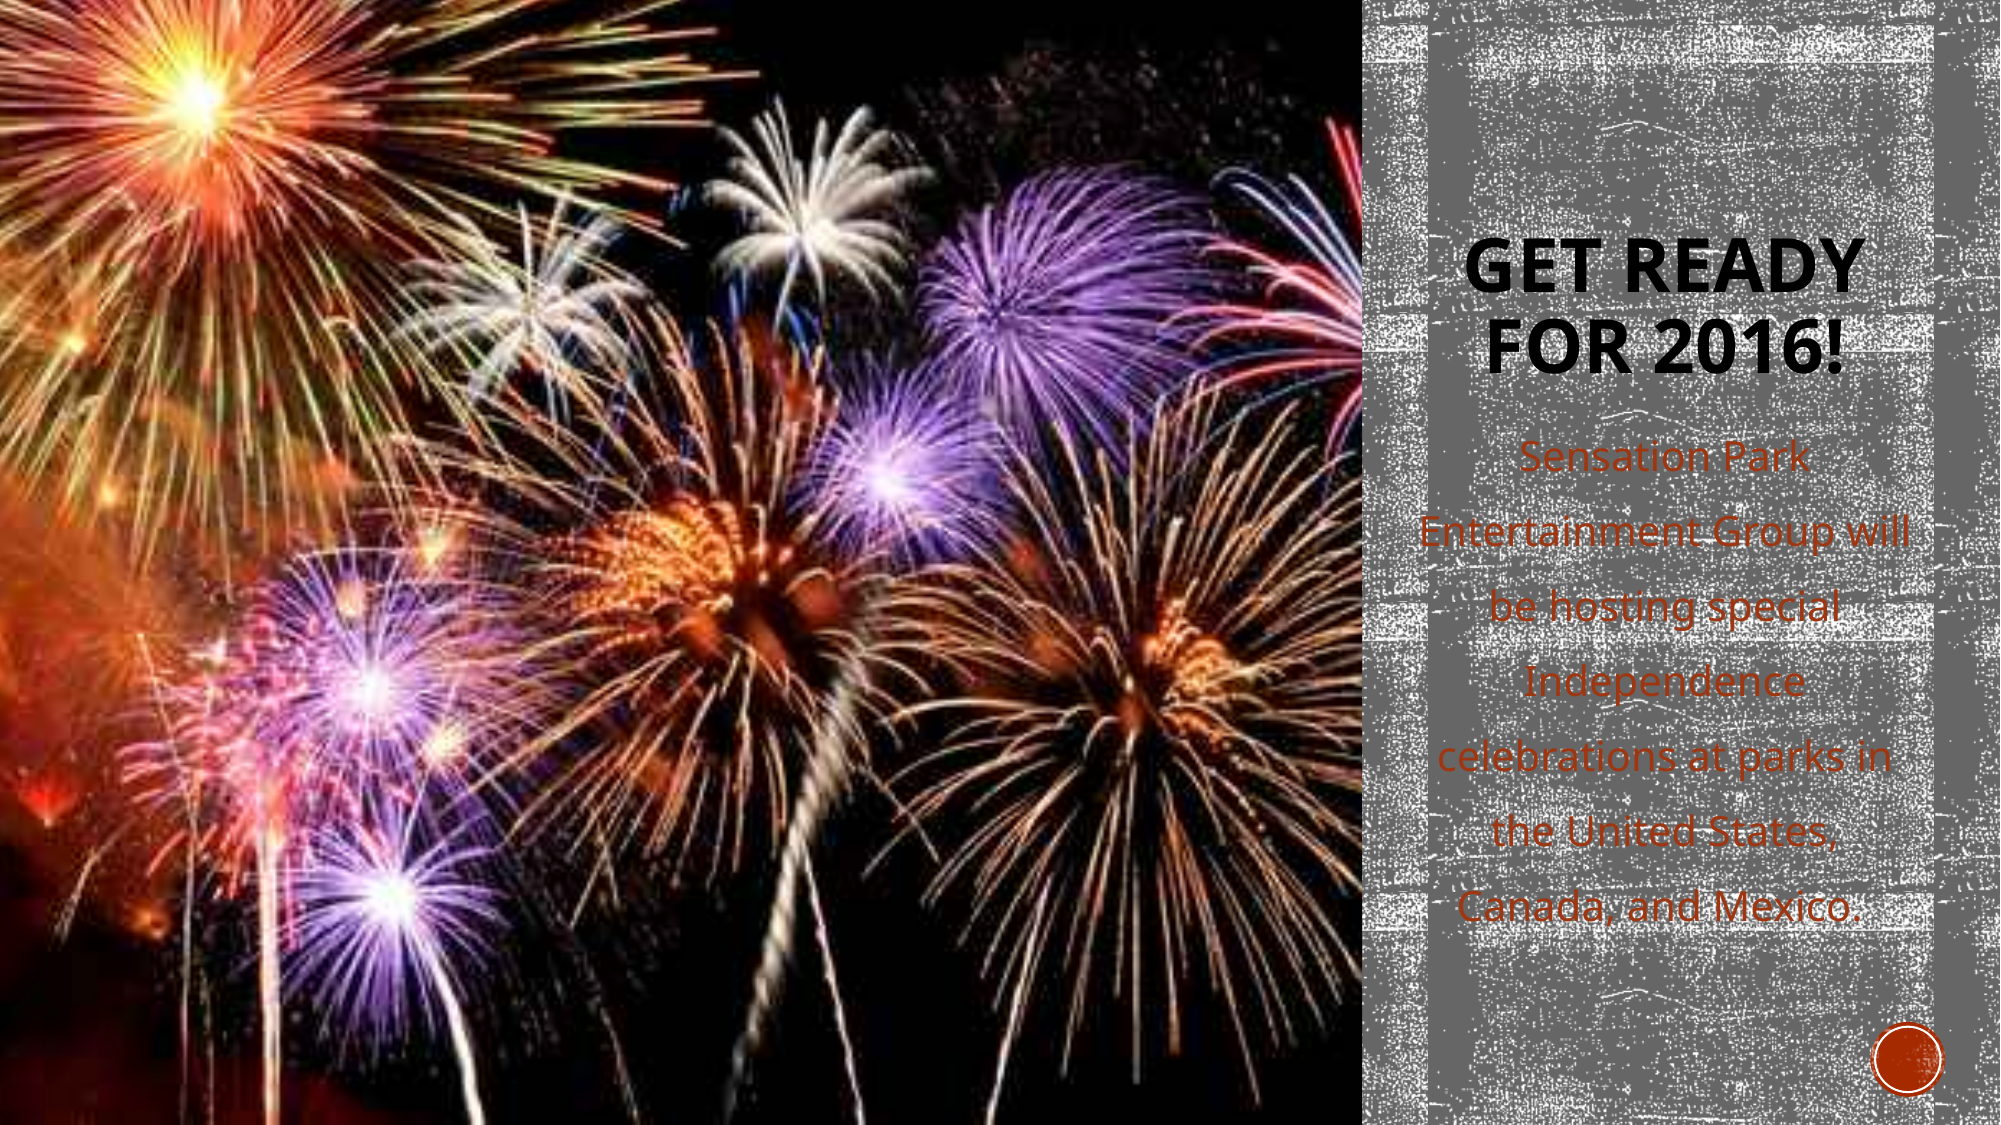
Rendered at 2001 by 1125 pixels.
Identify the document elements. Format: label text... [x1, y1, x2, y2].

picture [0, 0, 1363, 1125]
list Sensation Park Entertainment Group will be hosting special Independence celebrations at parks in the United States, Canada, and Mexico. [1402, 397, 1928, 938]
title Get Ready for 2016! [1402, 112, 1928, 397]
